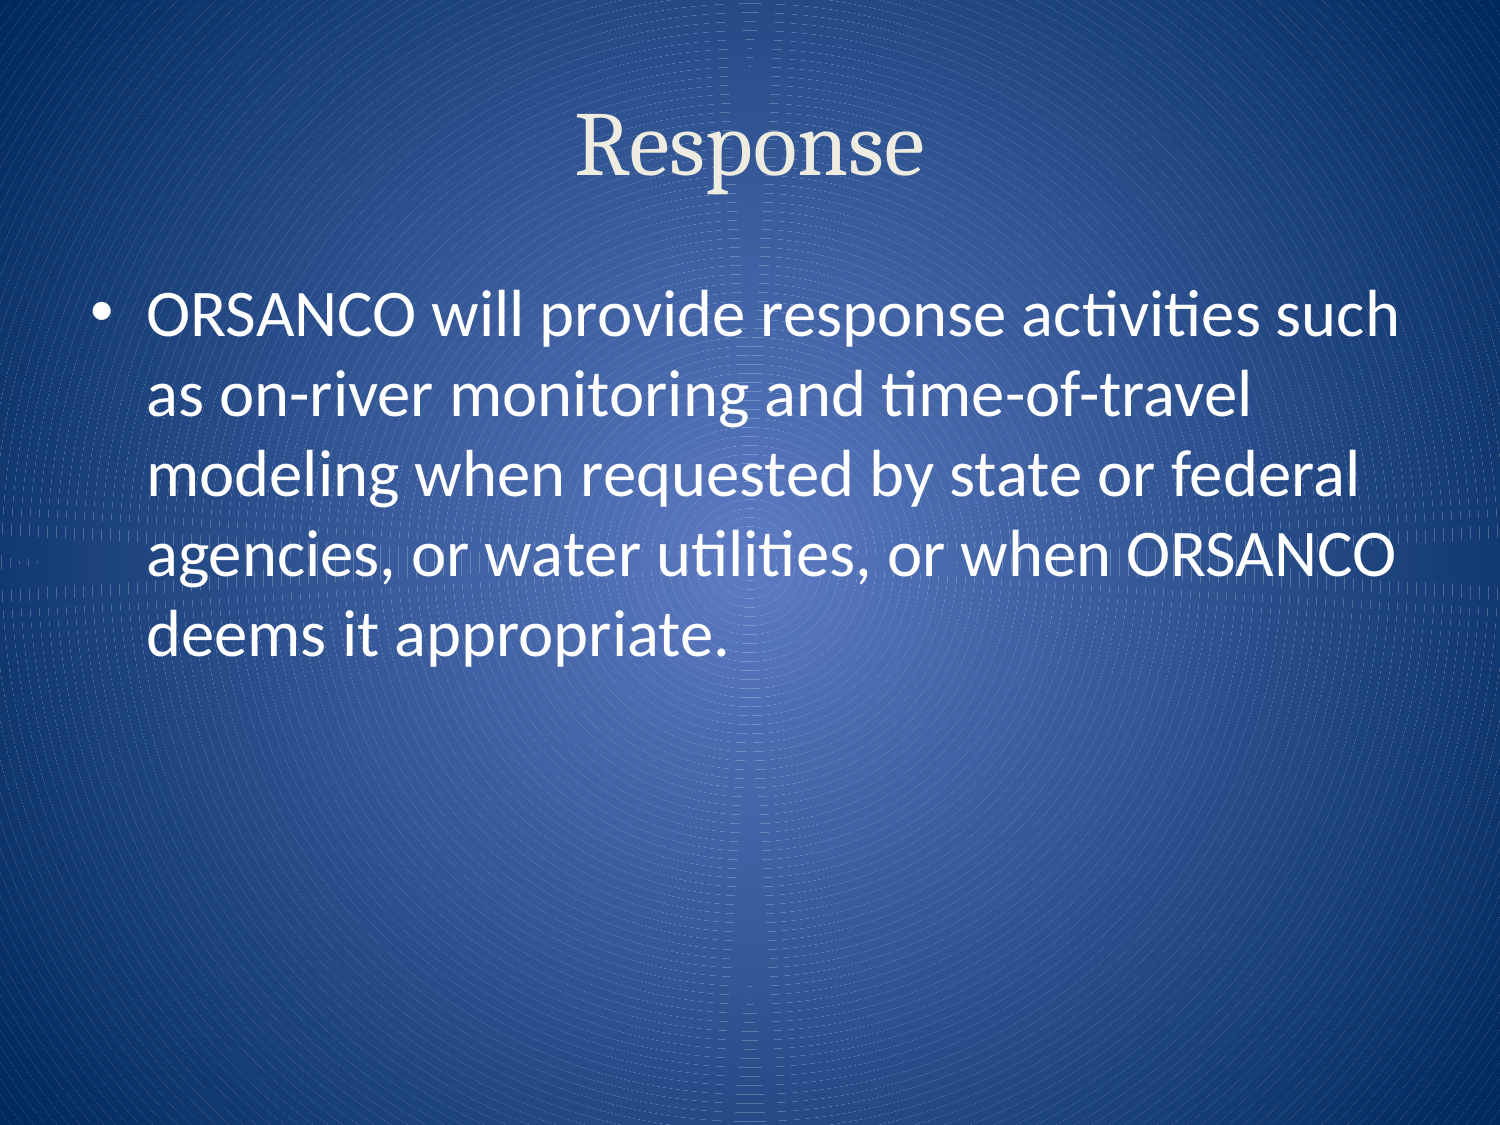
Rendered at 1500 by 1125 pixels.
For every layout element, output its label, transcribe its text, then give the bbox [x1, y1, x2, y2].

list ORSANCO will provide response activities such as on-river monitoring and time-of-travel modeling when requested by state or federal agencies, or water utilities, or when ORSANCO deems it appropriate. [75, 262, 1425, 1005]
title Response [75, 45, 1425, 233]
